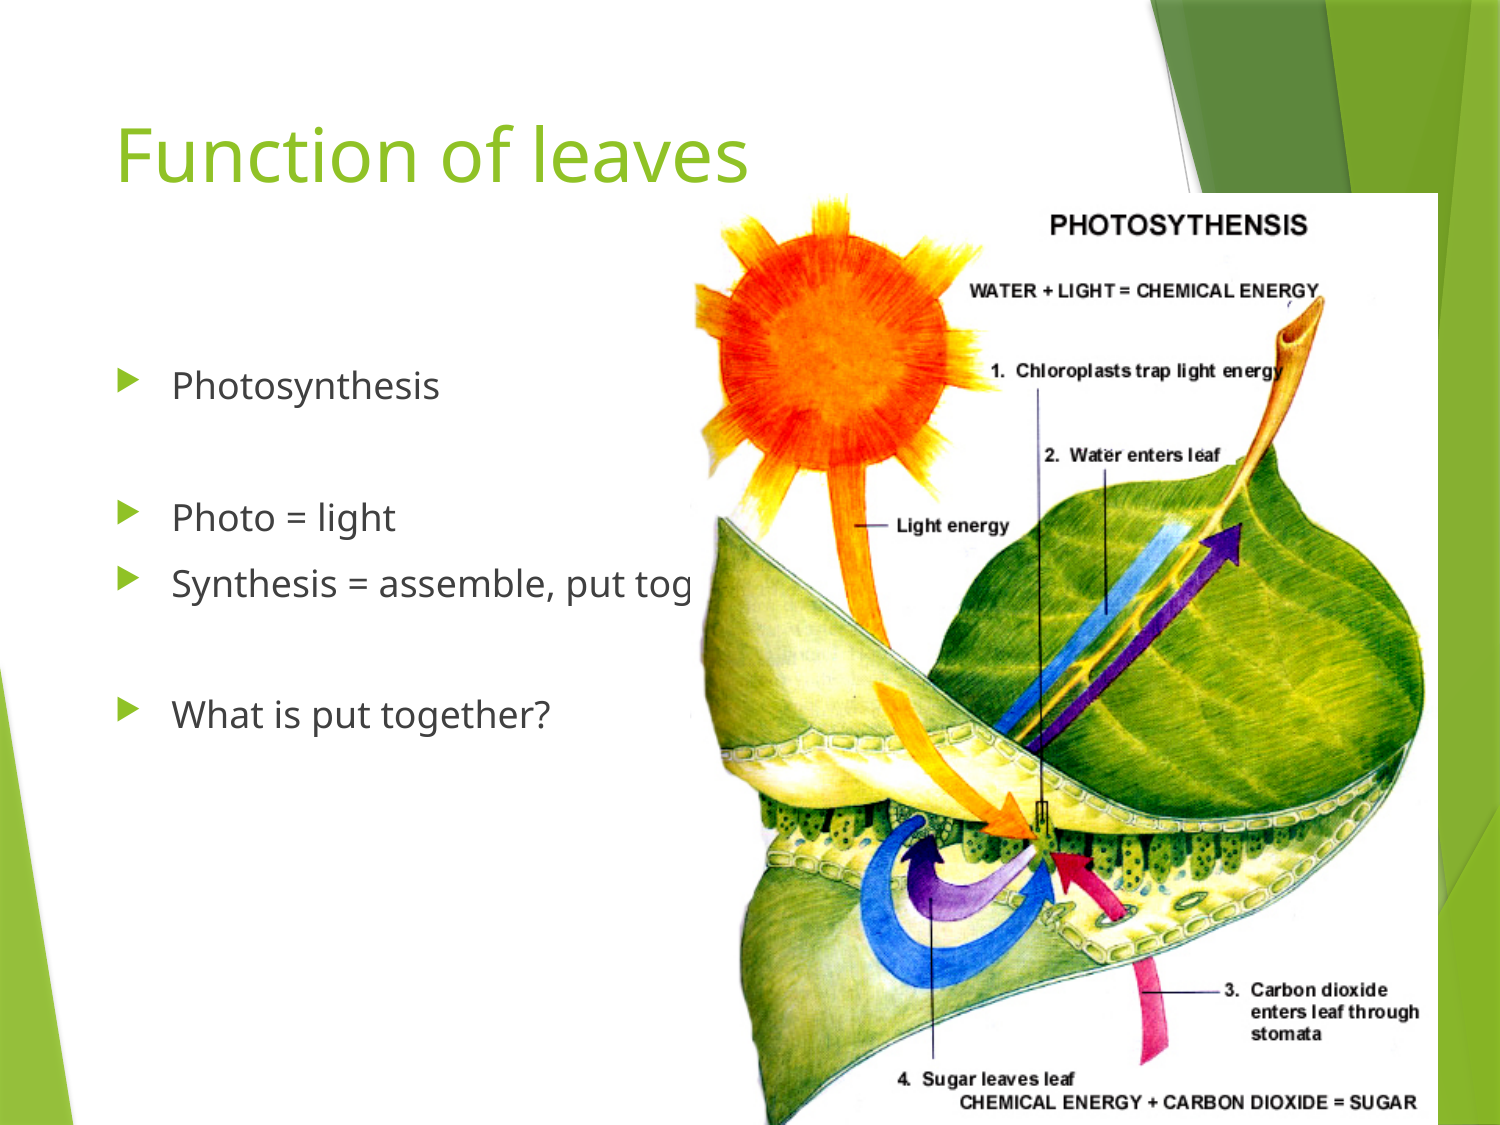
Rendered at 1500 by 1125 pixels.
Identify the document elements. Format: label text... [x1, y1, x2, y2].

picture [690, 193, 1439, 1125]
list Photosynthesis Photo = light Synthesis = assemble, put together What is put together? [99, 354, 685, 992]
title Function of leaves [99, 99, 1142, 317]
